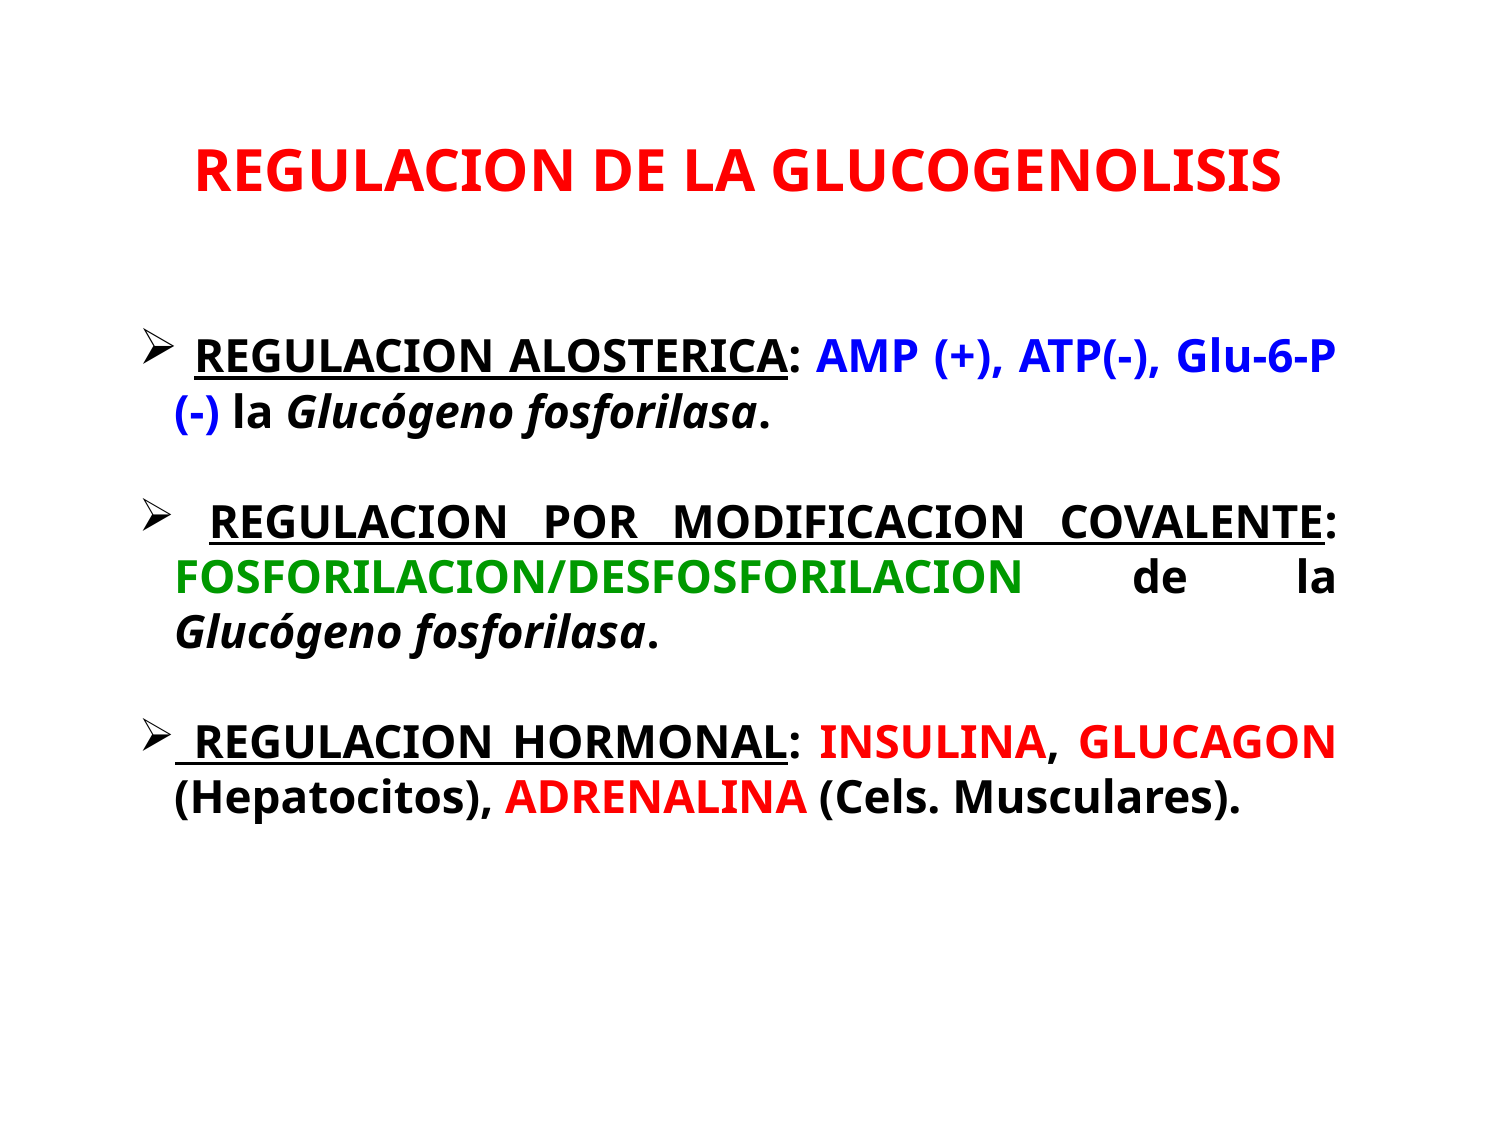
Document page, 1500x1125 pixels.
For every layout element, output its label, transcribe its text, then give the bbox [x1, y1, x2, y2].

text_box REGULACION DE LA GLUCOGENOLISIS REGULACION ALOSTERICA: AMP (+), ATP(-), Glu-6-P (-) la Glucógeno fosforilasa. REGULACION POR MODIFICACION COVALENTE: FOSFORILACION/DESFOSFORILACION de la Glucógeno fosforilasa. REGULACION HORMONAL: INSULINA, GLUCAGON (Hepatocitos), ADRENALINA (Cels. Musculares). [123, 125, 1353, 885]
